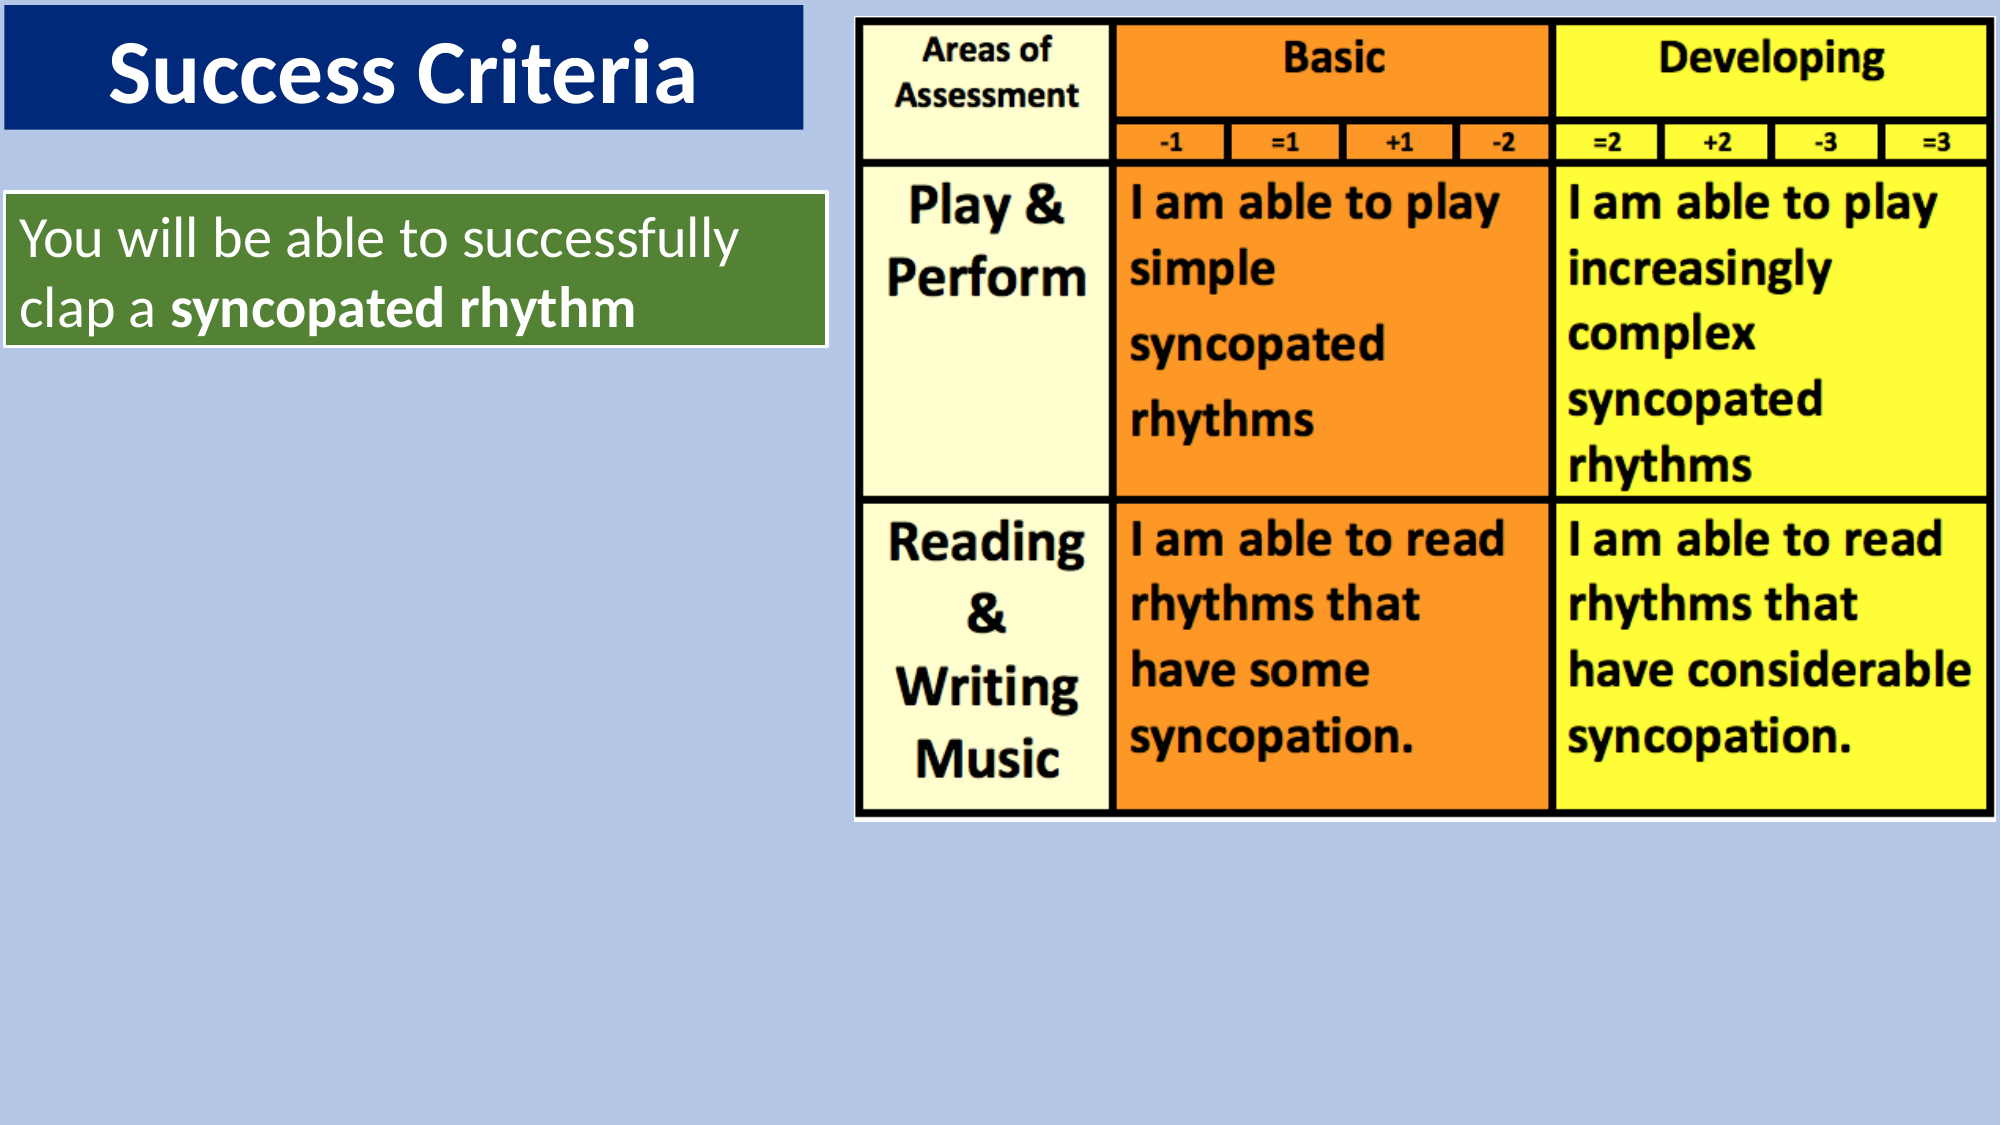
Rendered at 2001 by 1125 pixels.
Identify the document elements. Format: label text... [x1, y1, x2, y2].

picture [854, 16, 1996, 823]
text_box You will be able to successfully clap a syncopated rhythm [4, 192, 828, 347]
text_box Success Criteria [4, 5, 804, 130]
